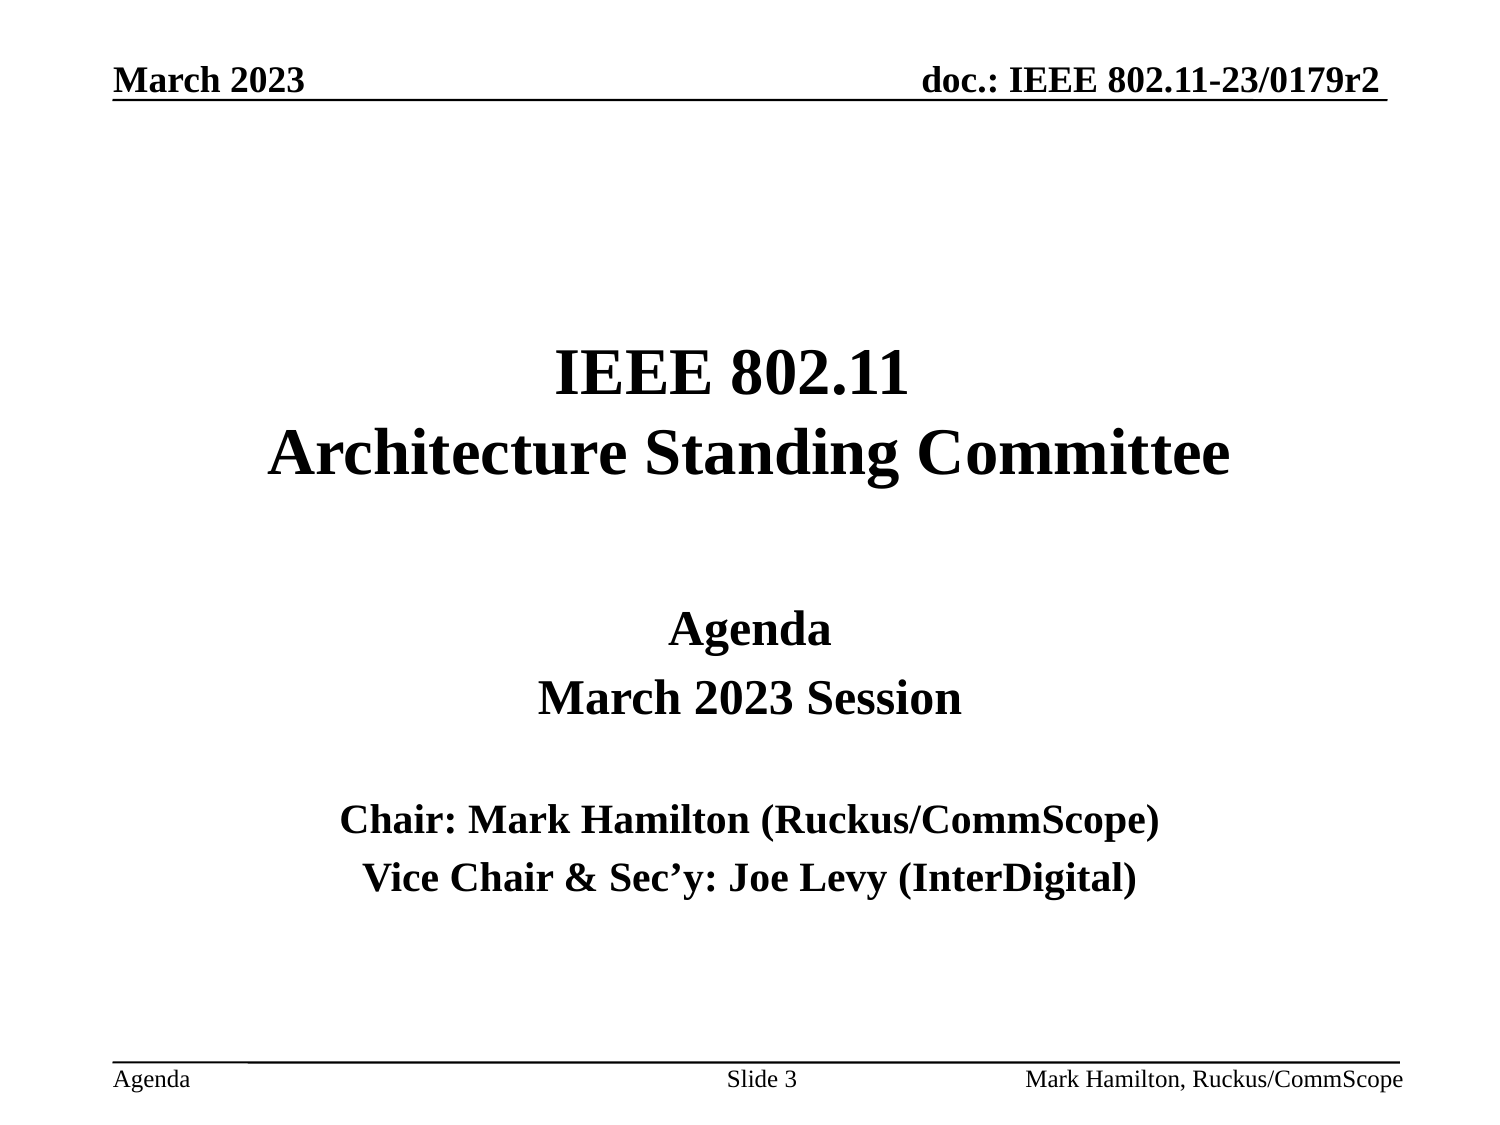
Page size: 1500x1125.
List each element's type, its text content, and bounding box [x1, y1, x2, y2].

title IEEE 802.11 Architecture Standing Committee [112, 287, 1388, 529]
subtitle Agenda March 2023 Session Chair: Mark Hamilton (Ruckus/CommScope) Vice Chair & Sec’y: Joe Levy (InterDigital) [225, 587, 1275, 875]
